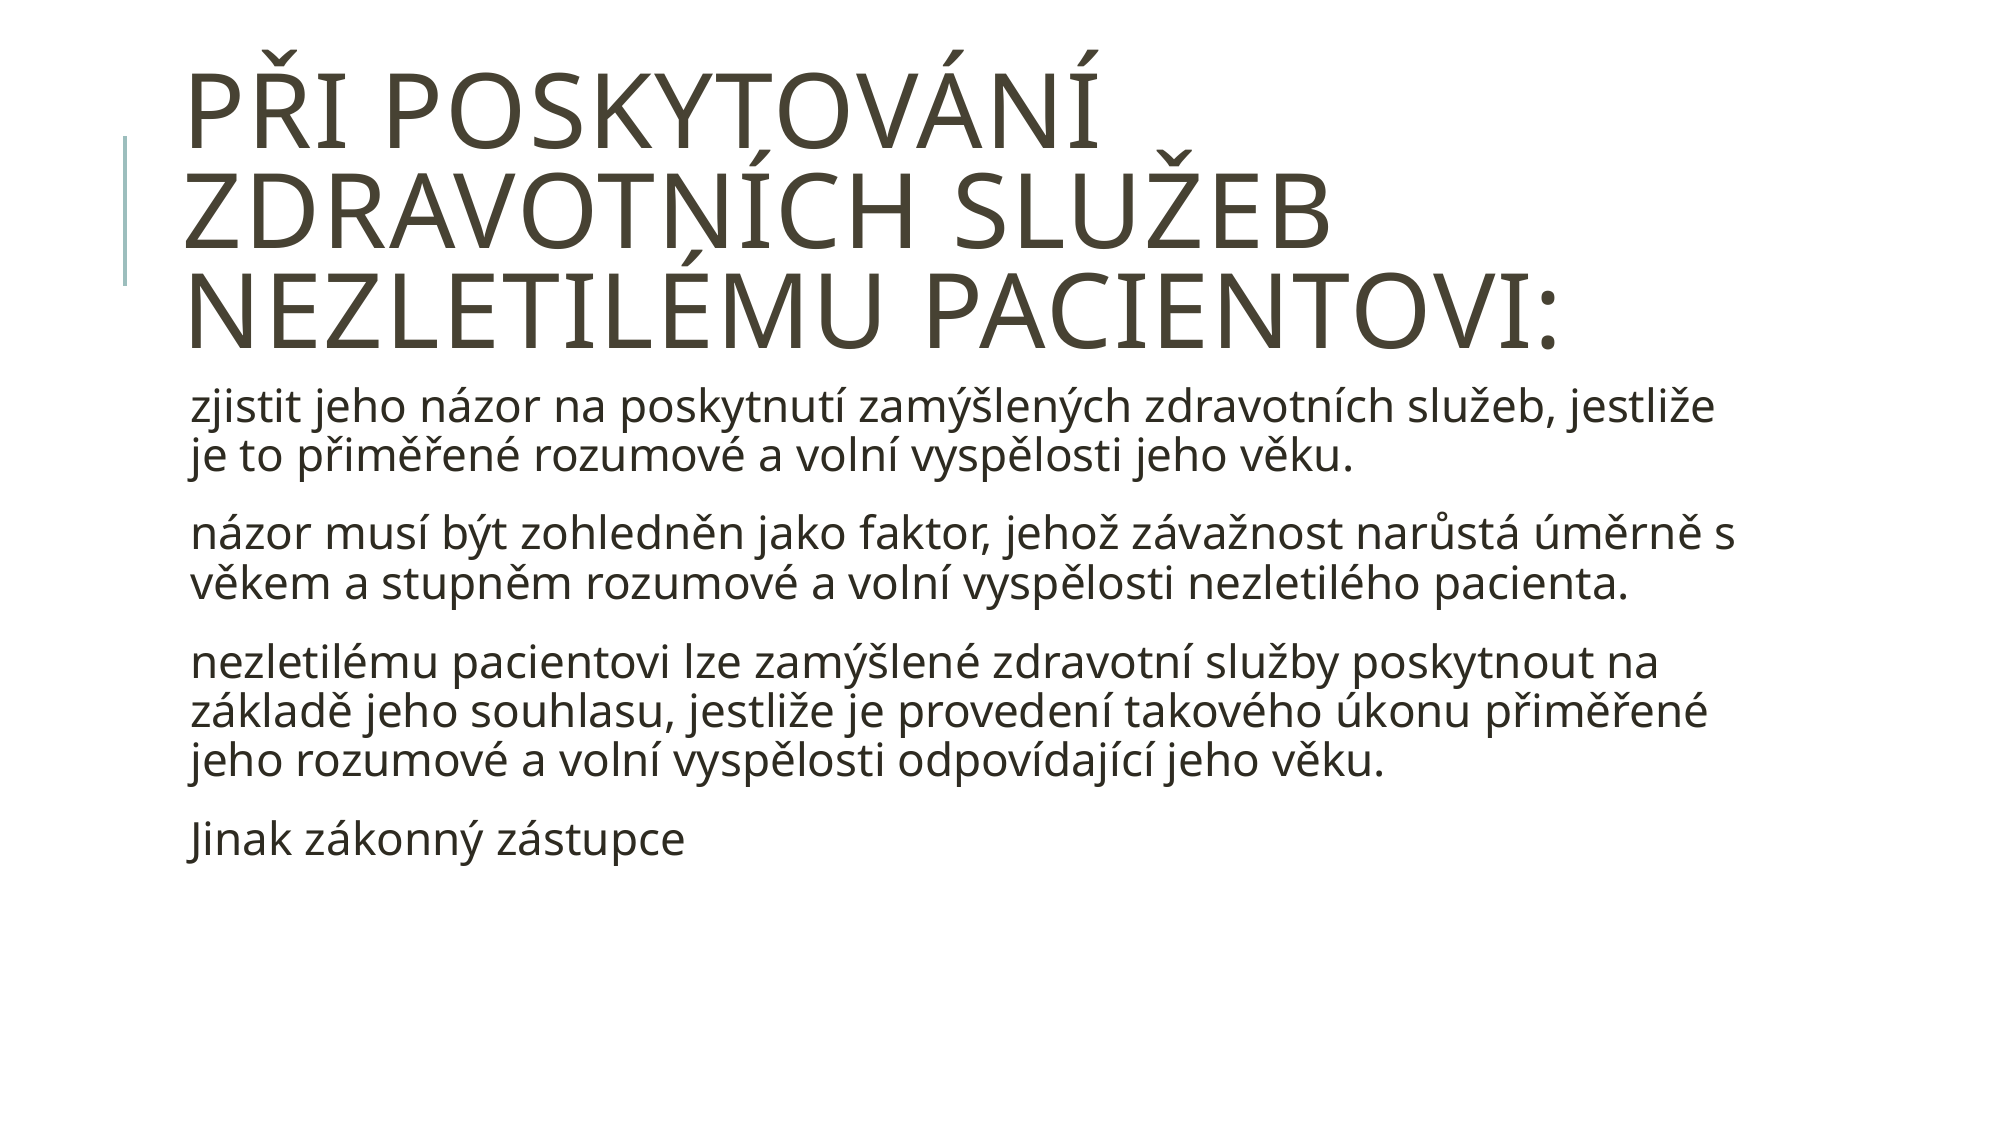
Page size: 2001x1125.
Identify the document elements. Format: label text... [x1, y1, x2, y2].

title Při poskytování zdravotních služeb nezletilému pacientovi: [168, 96, 1763, 342]
list zjistit jeho názor na poskytnutí zamýšlených zdravotních služeb, jestliže je to přiměřené rozumové a volní vyspělosti jeho věku. názor musí být zohledněn jako faktor, jehož závažnost narůstá úměrně s věkem a stupněm rozumové a volní vyspělosti nezletilého pacienta. nezletilému pacientovi lze zamýšlené zdravotní služby poskytnout na základě jeho souhlasu, jestliže je provedení takového úkonu přiměřené jeho rozumové a volní vyspělosti odpovídající jeho věku. Jinak zákonný zástupce [168, 375, 1763, 1035]
